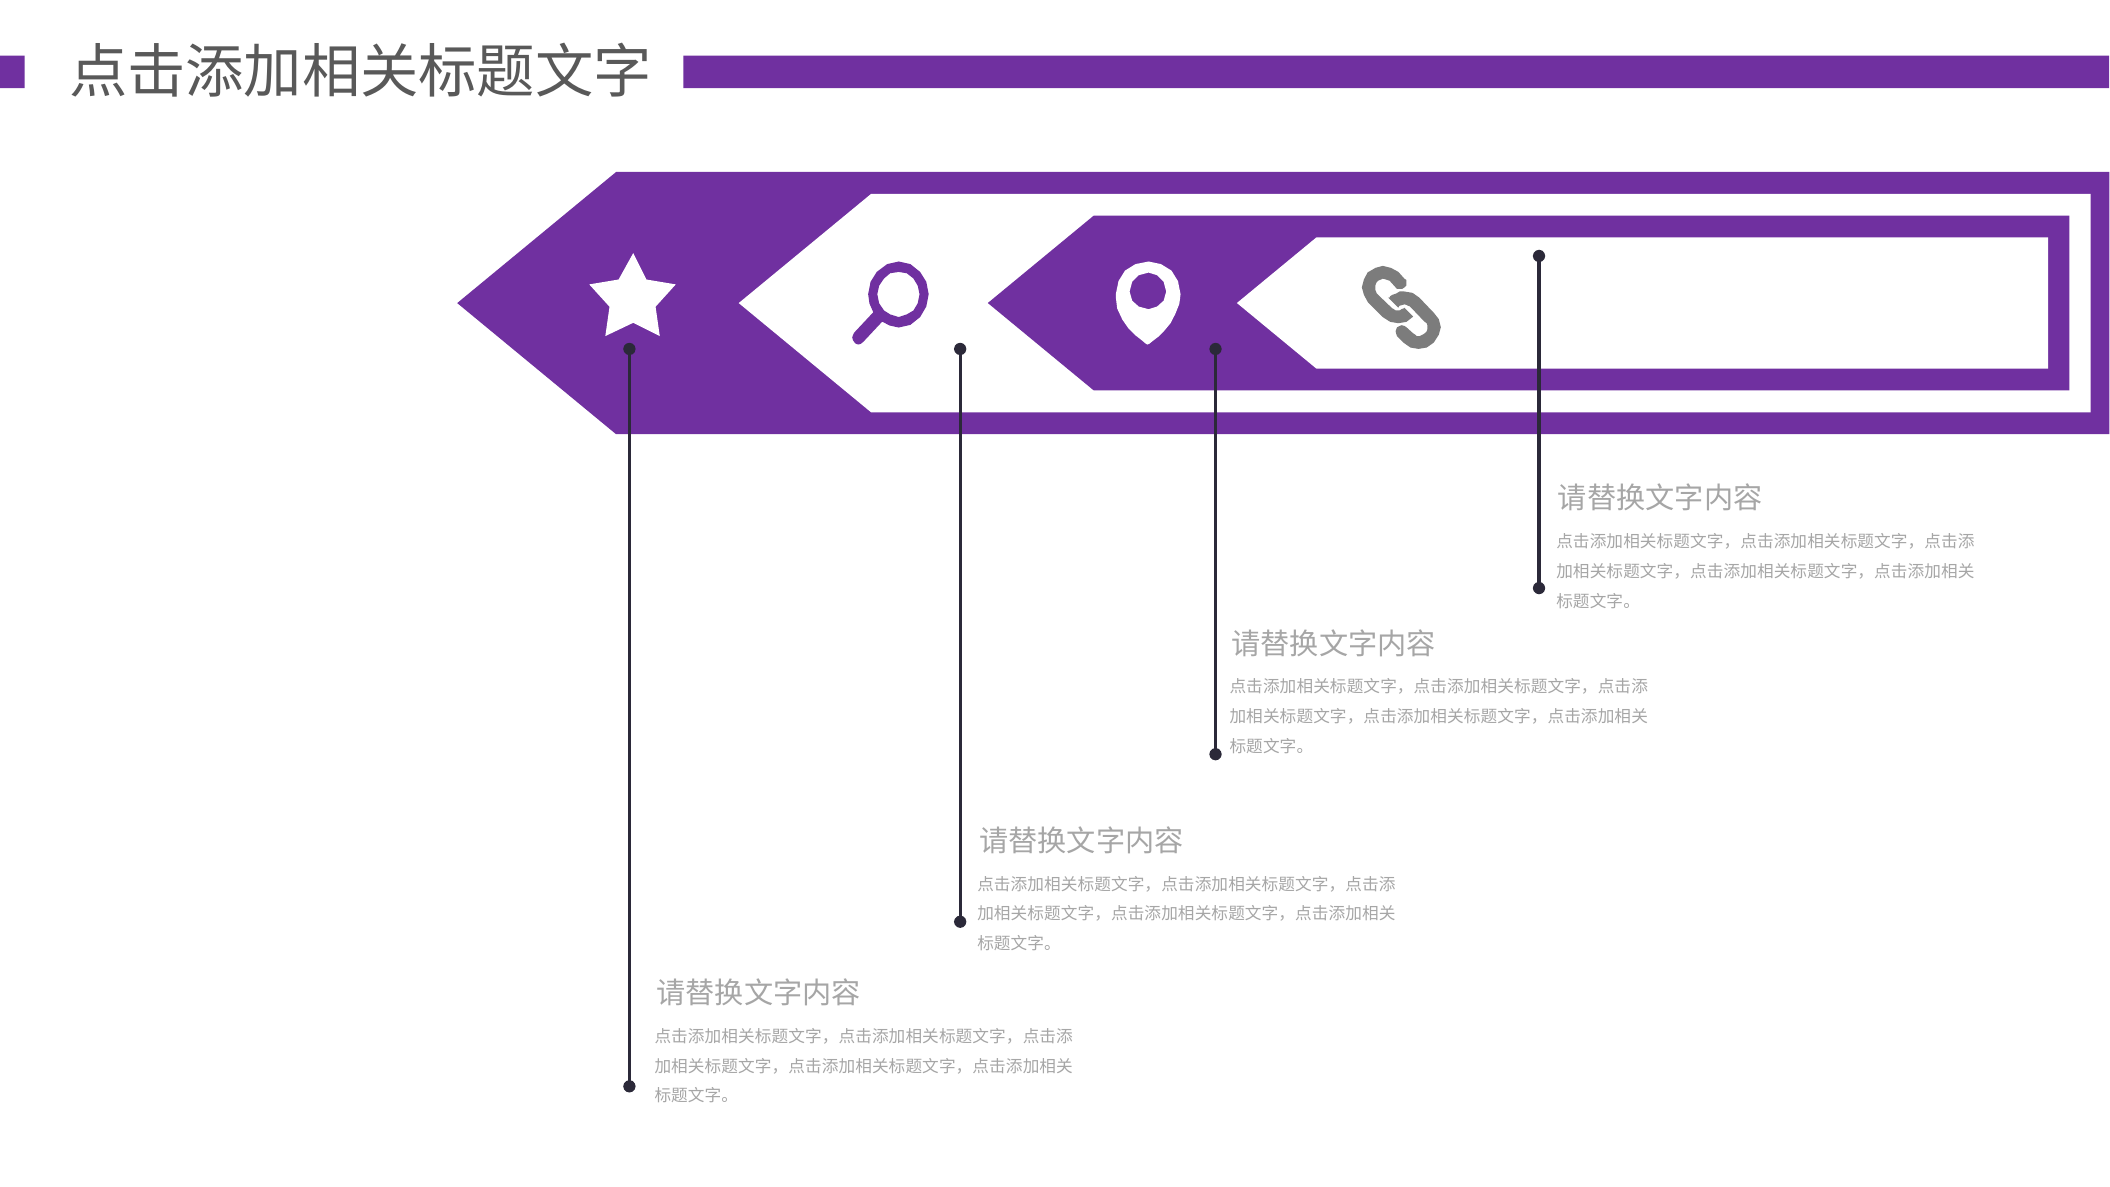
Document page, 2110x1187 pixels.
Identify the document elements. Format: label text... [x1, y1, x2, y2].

text_box 请替换文字内容 [1542, 464, 1941, 523]
text_box 点击添加相关标题文字，点击添加相关标题文字，点击添加相关标题文字，点击添加相关标题文字，点击添加相关标题文字。 [1215, 659, 1665, 764]
text_box 请替换文字内容 [963, 806, 1362, 865]
text_box [1361, 265, 1414, 324]
text_box 点击添加相关标题文字，点击添加相关标题文字，点击添加相关标题文字，点击添加相关标题文字，点击添加相关标题文字。 [640, 1008, 1090, 1113]
text_box 请替换文字内容 [640, 959, 1040, 1017]
text_box 点击添加相关标题文字 [54, 26, 667, 112]
text_box [1235, 236, 2050, 370]
text_box [986, 214, 2071, 392]
text_box 点击添加相关标题文字，点击添加相关标题文字，点击添加相关标题文字，点击添加相关标题文字，点击添加相关标题文字。 [963, 856, 1413, 961]
text_box [455, 170, 2110, 436]
text_box [1115, 261, 1181, 345]
text_box 点击添加相关标题文字，点击添加相关标题文字，点击添加相关标题文字，点击添加相关标题文字，点击添加相关标题文字。 [1542, 513, 1992, 618]
text_box [1388, 291, 1441, 349]
text_box [852, 261, 929, 345]
text_box 请替换文字内容 [1216, 610, 1615, 668]
text_box [737, 192, 2092, 414]
text_box [589, 253, 676, 337]
